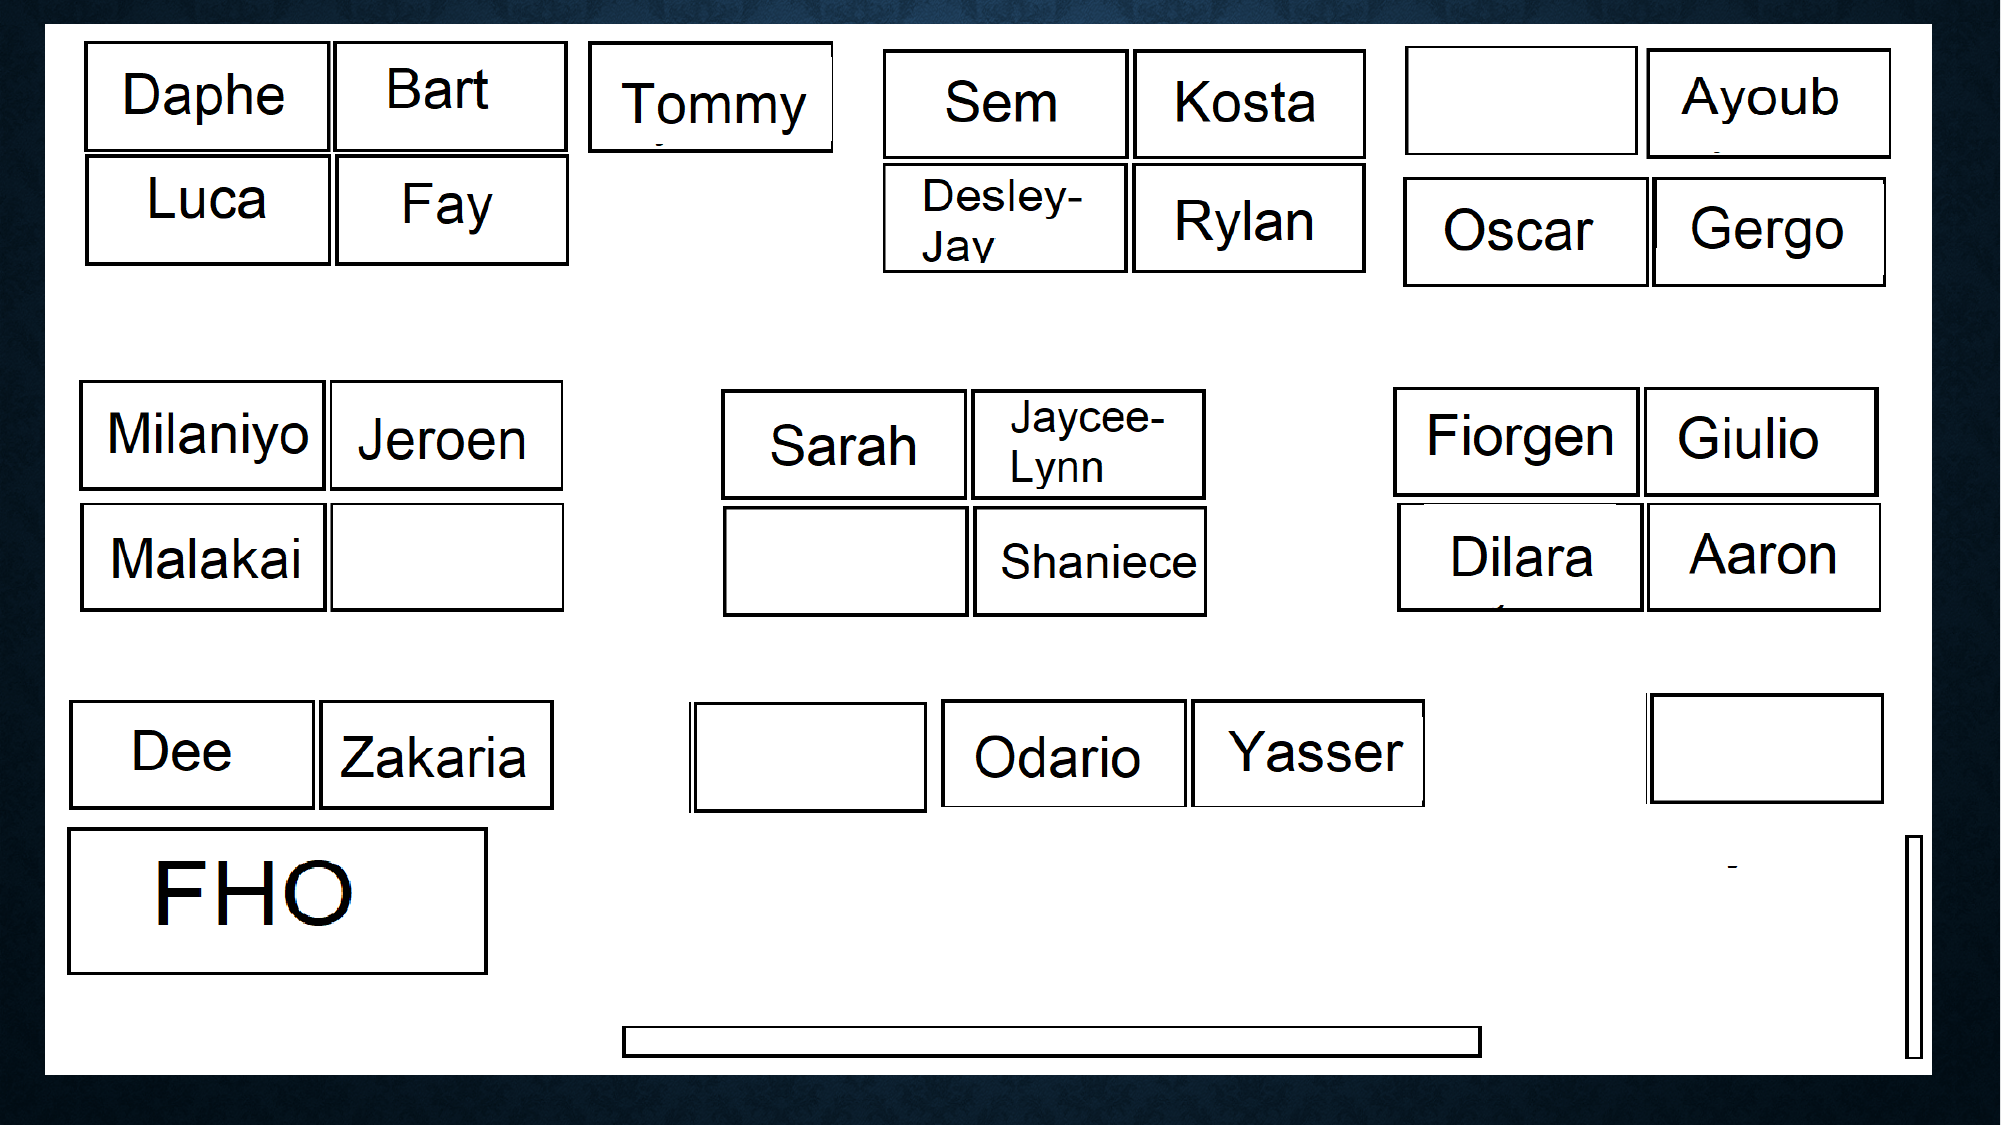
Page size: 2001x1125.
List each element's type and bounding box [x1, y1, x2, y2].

list [44, 24, 1933, 1075]
